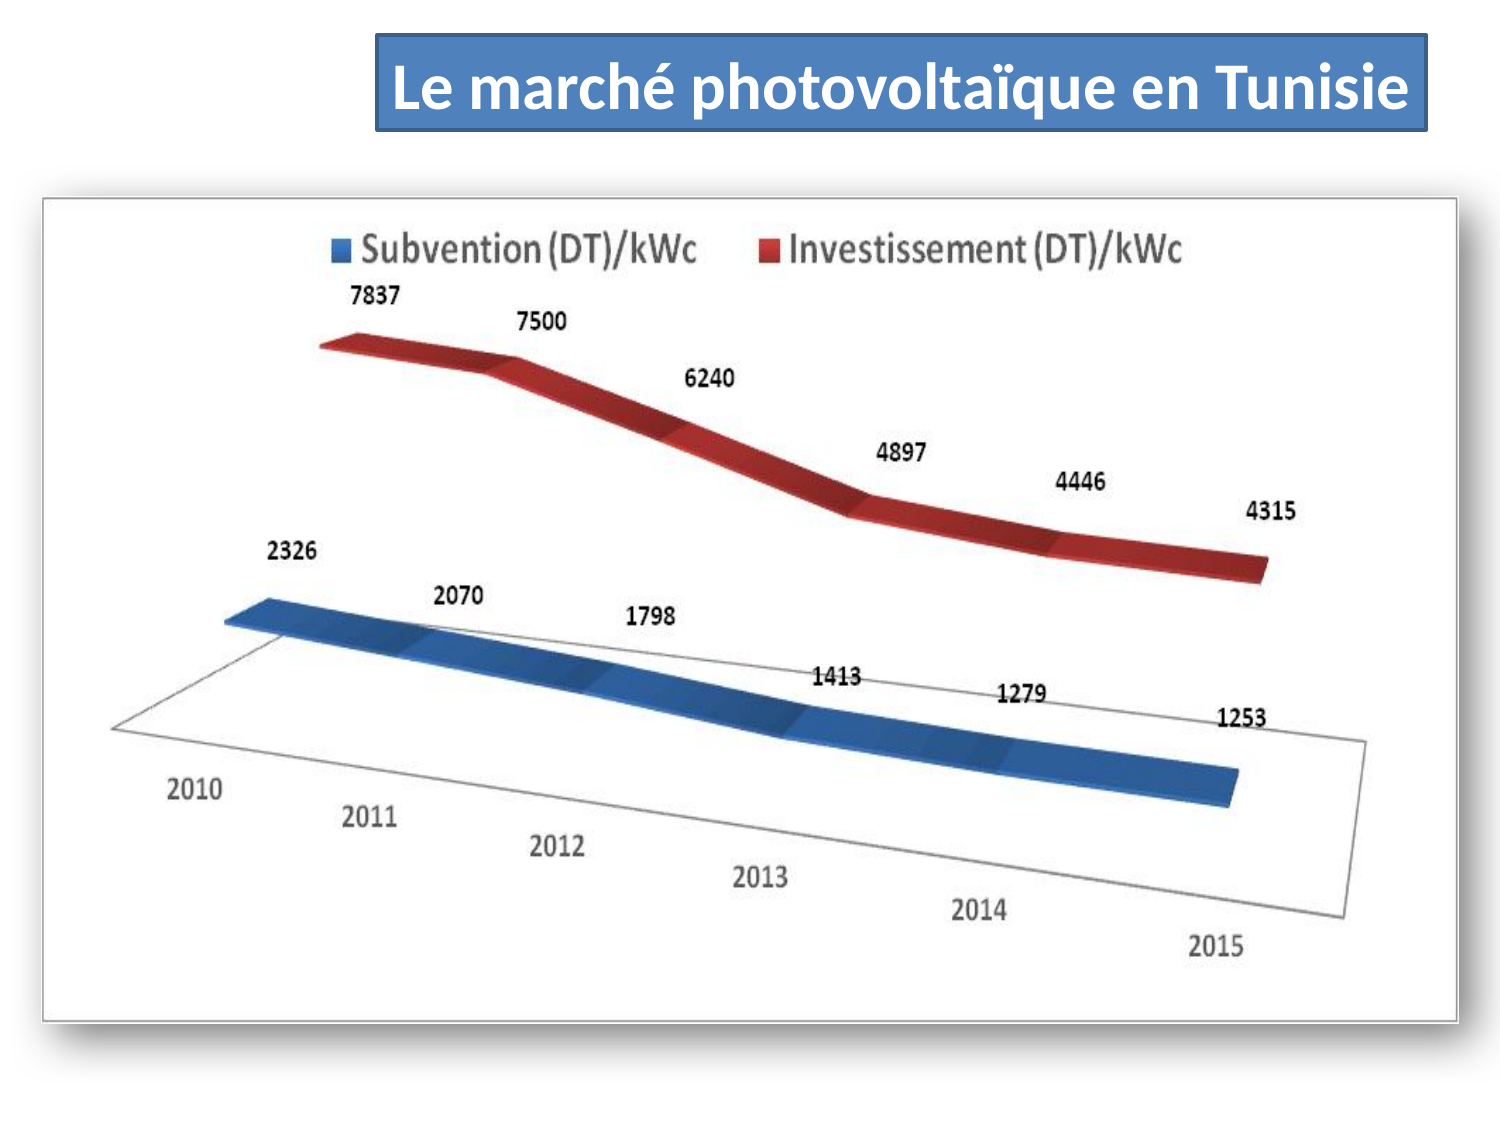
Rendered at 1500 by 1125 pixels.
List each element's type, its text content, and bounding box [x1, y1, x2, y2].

text_box Le marché photovoltaïque en Tunisie [375, 33, 1428, 132]
picture [41, 195, 1459, 1024]
